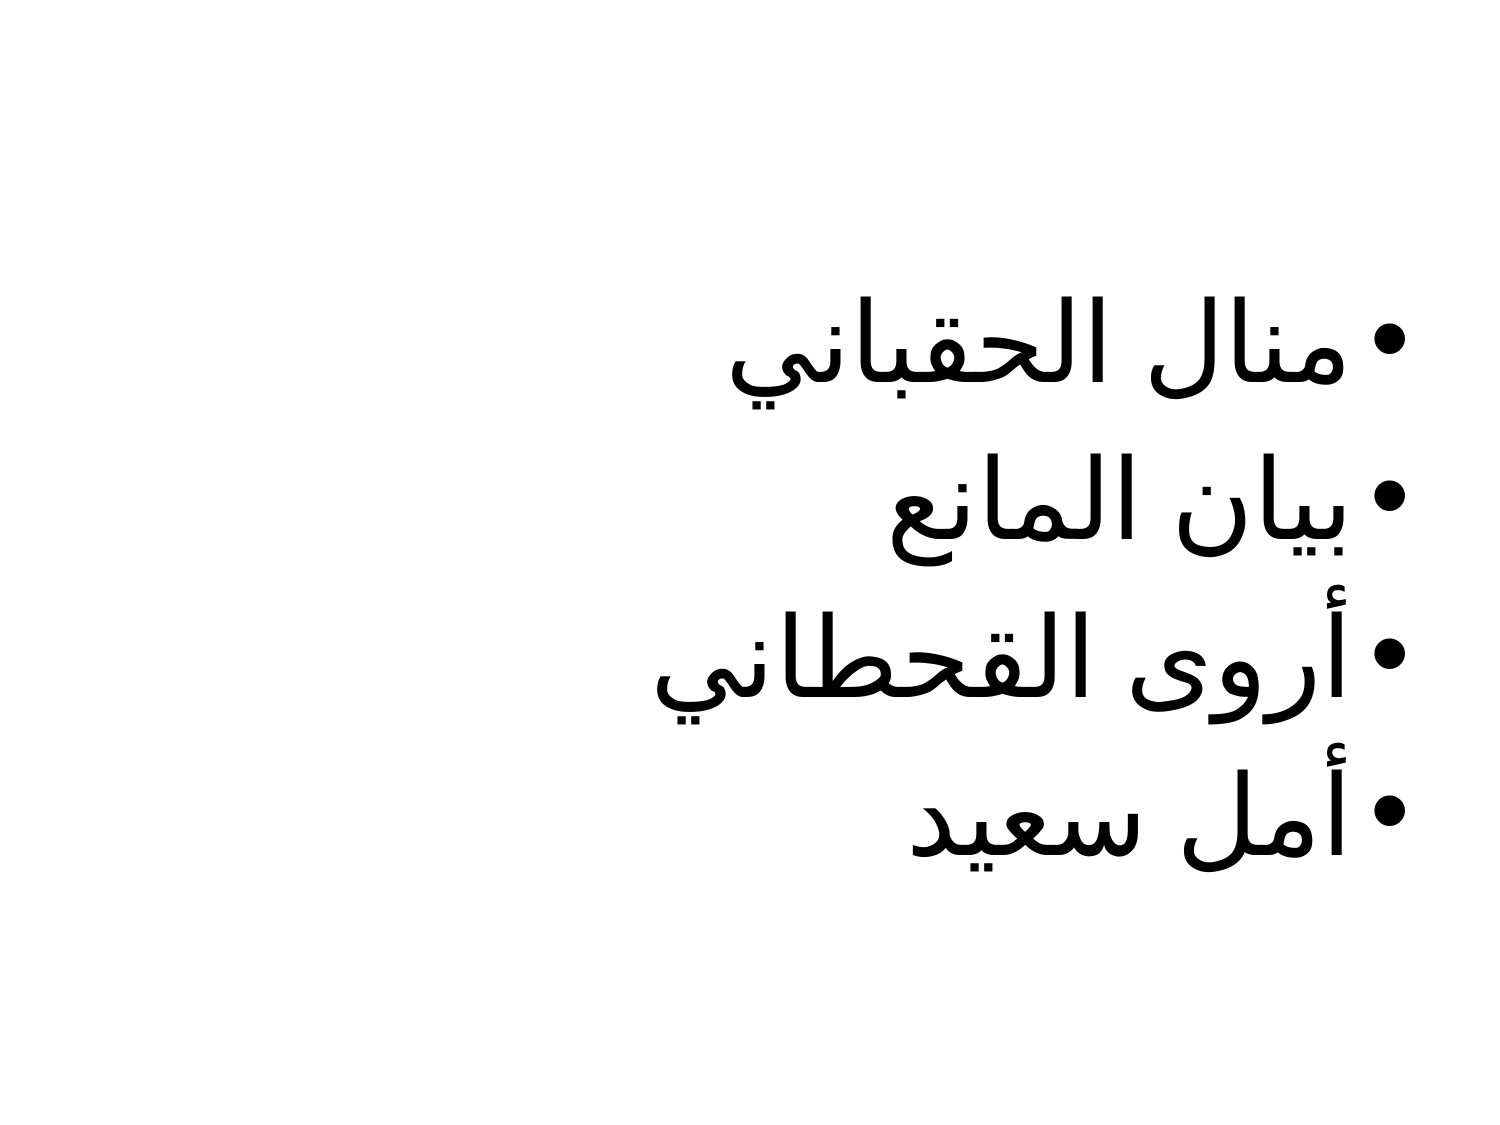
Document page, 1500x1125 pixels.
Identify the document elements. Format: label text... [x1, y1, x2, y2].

list منال الحقباني بيان المانع أروى القحطاني أمل سعيد [75, 262, 1425, 1005]
